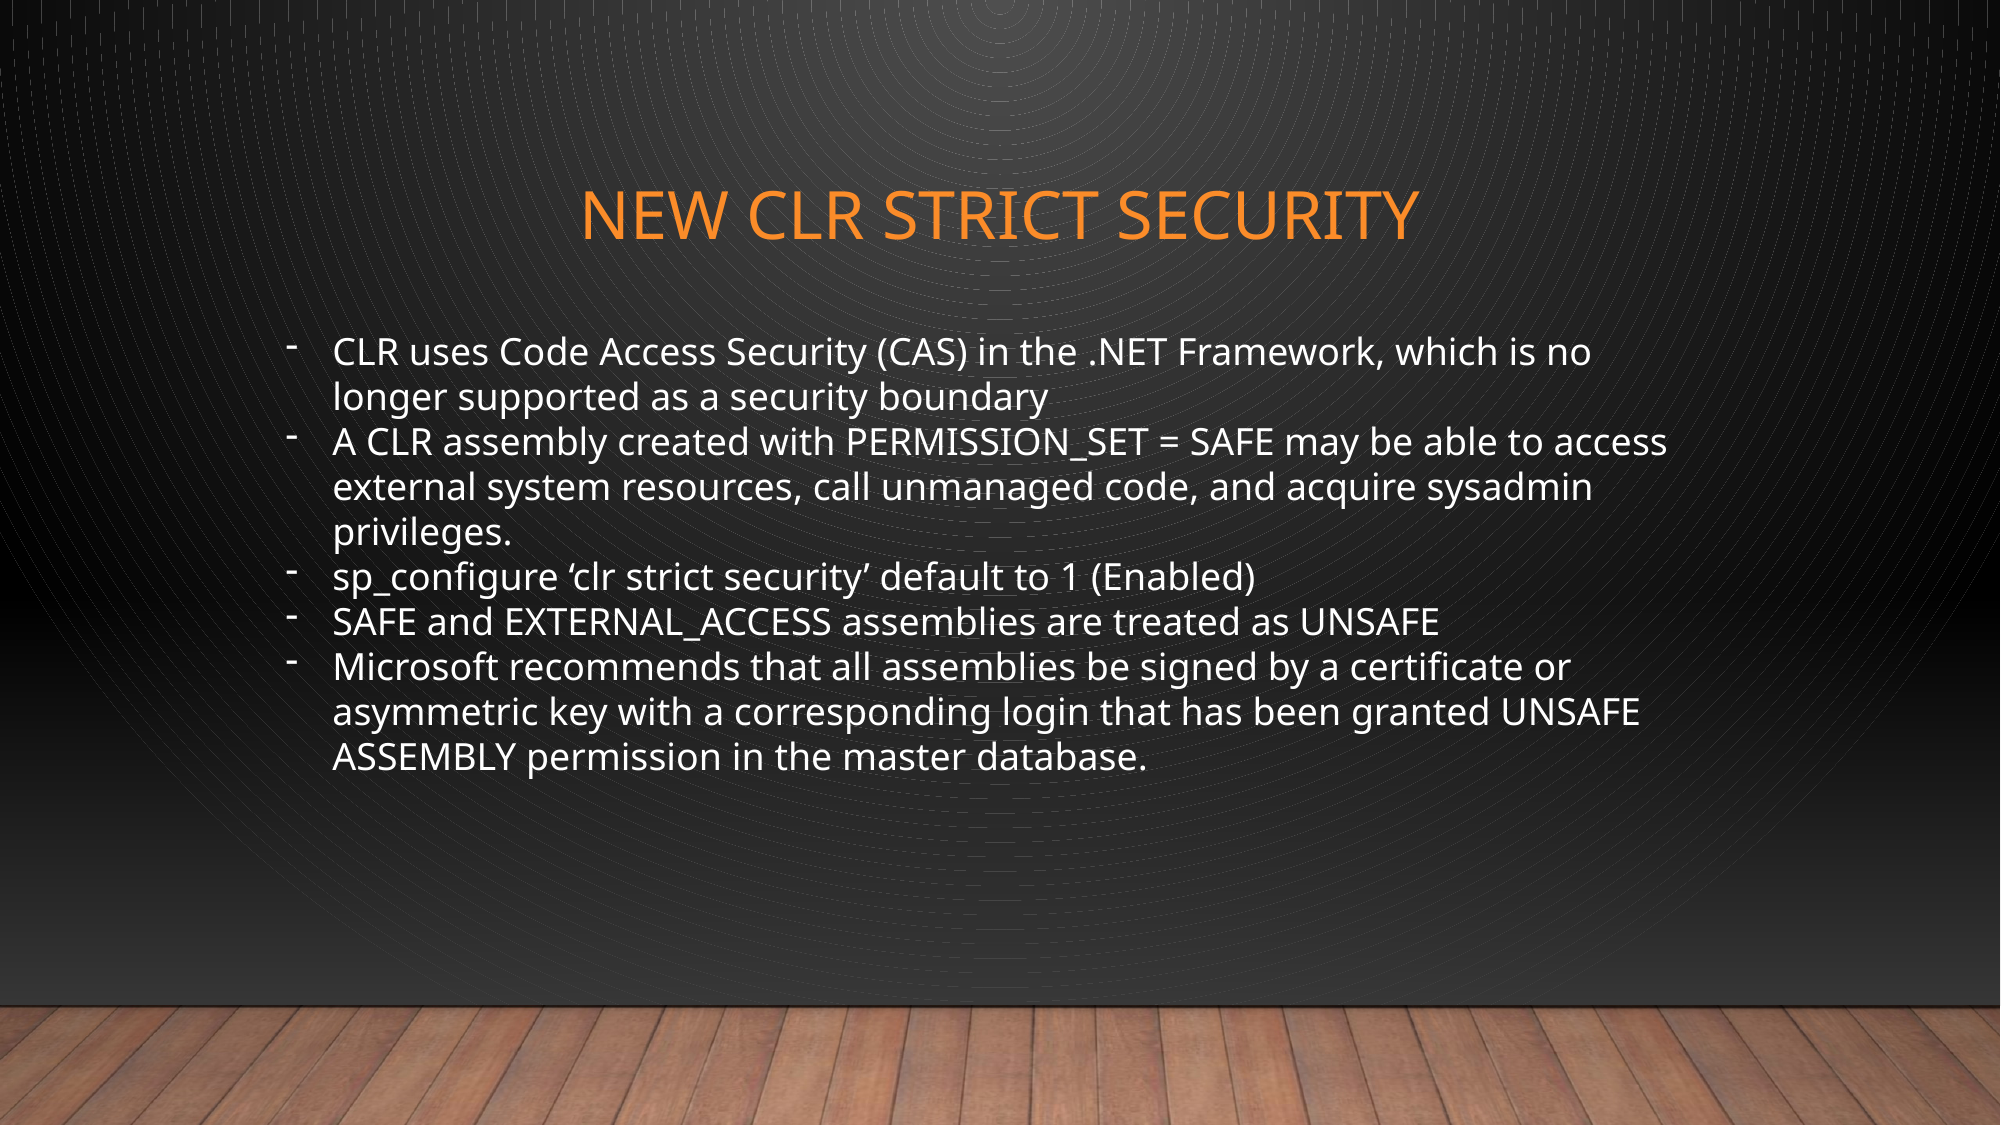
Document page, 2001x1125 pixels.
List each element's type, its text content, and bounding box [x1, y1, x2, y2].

title New CLR strict security [238, 131, 1763, 305]
text_box CLR uses Code Access Security (CAS) in the .NET Framework, which is no longer supported as a security boundary A CLR assembly created with PERMISSION_SET = SAFE may be able to access external system resources, call unmanaged code, and acquire sysadmin privileges. sp_configure ‘clr strict security’ default to 1 (Enabled) SAFE and EXTERNAL_ACCESS assemblies are treated as UNSAFE Microsoft recommends that all assemblies be signed by a certificate or asymmetric key with a corresponding login that has been granted UNSAFE ASSEMBLY permission in the master database. [270, 320, 1693, 830]
picture [0, 1005, 2000, 1125]
